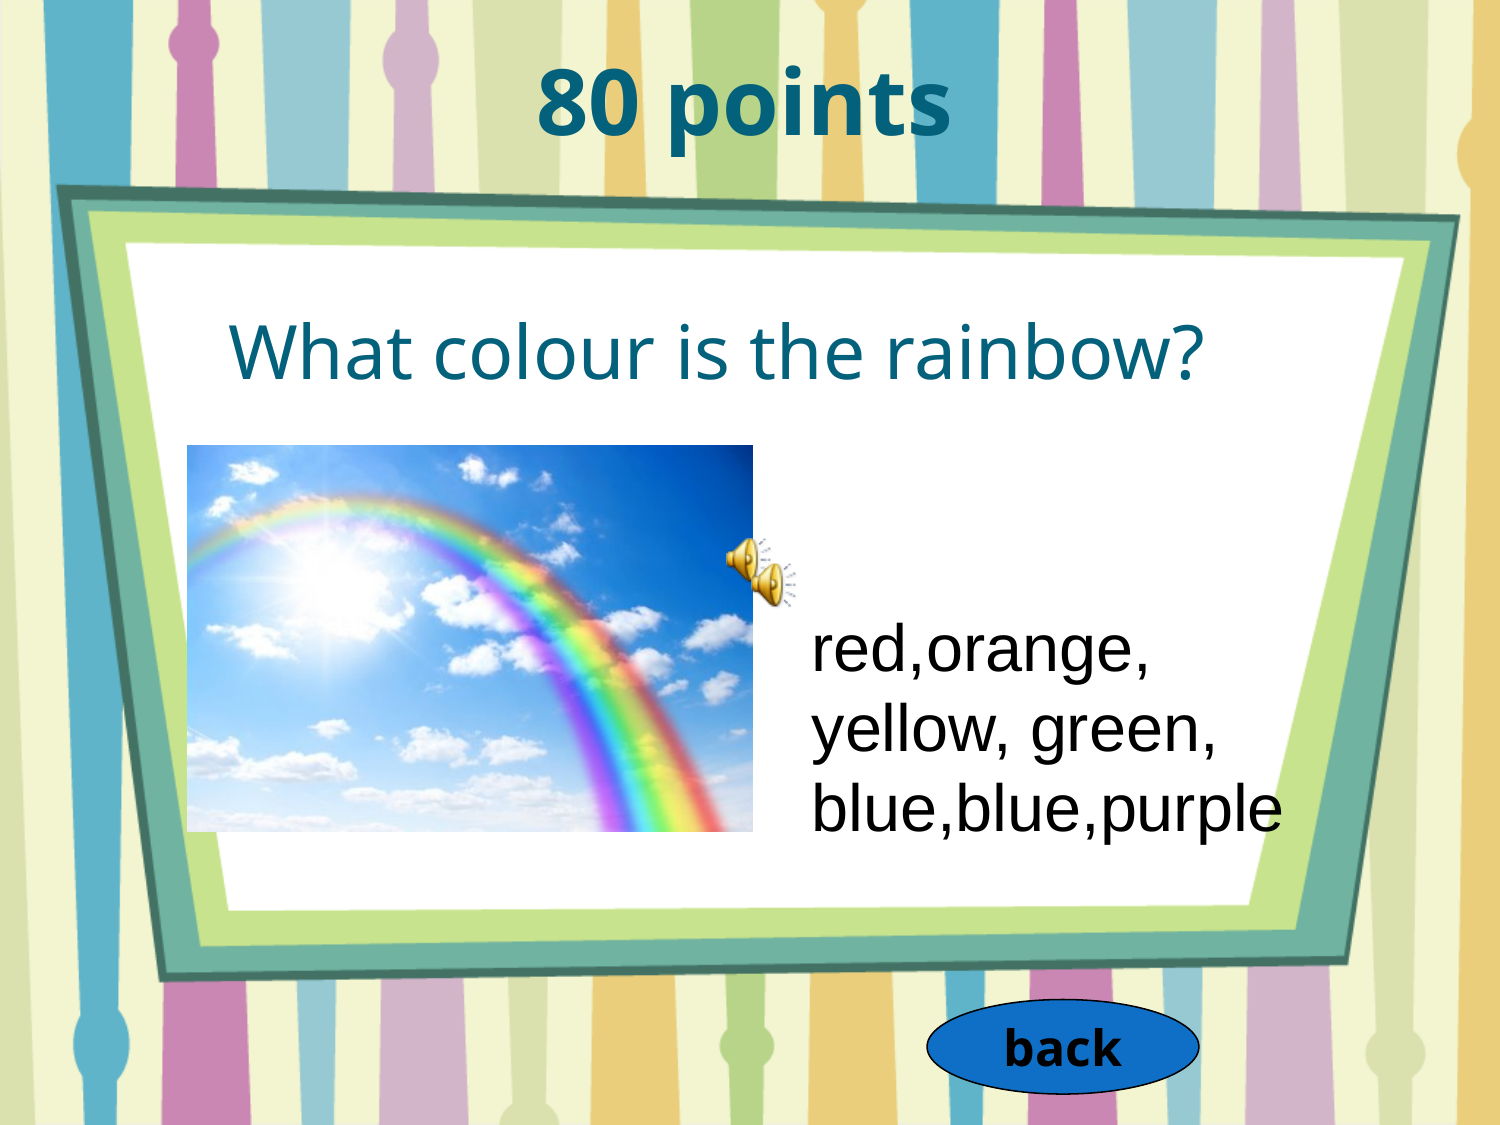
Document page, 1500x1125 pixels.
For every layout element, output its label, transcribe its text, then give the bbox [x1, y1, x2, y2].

list What colour is the rainbow? [111, 314, 1342, 575]
title 80 points [466, 0, 1024, 198]
text_box red,orange, yellow, green, blue,blue,purple [796, 597, 1336, 853]
picture [0, 0, 1500, 1125]
text_box back [927, 999, 1199, 1095]
